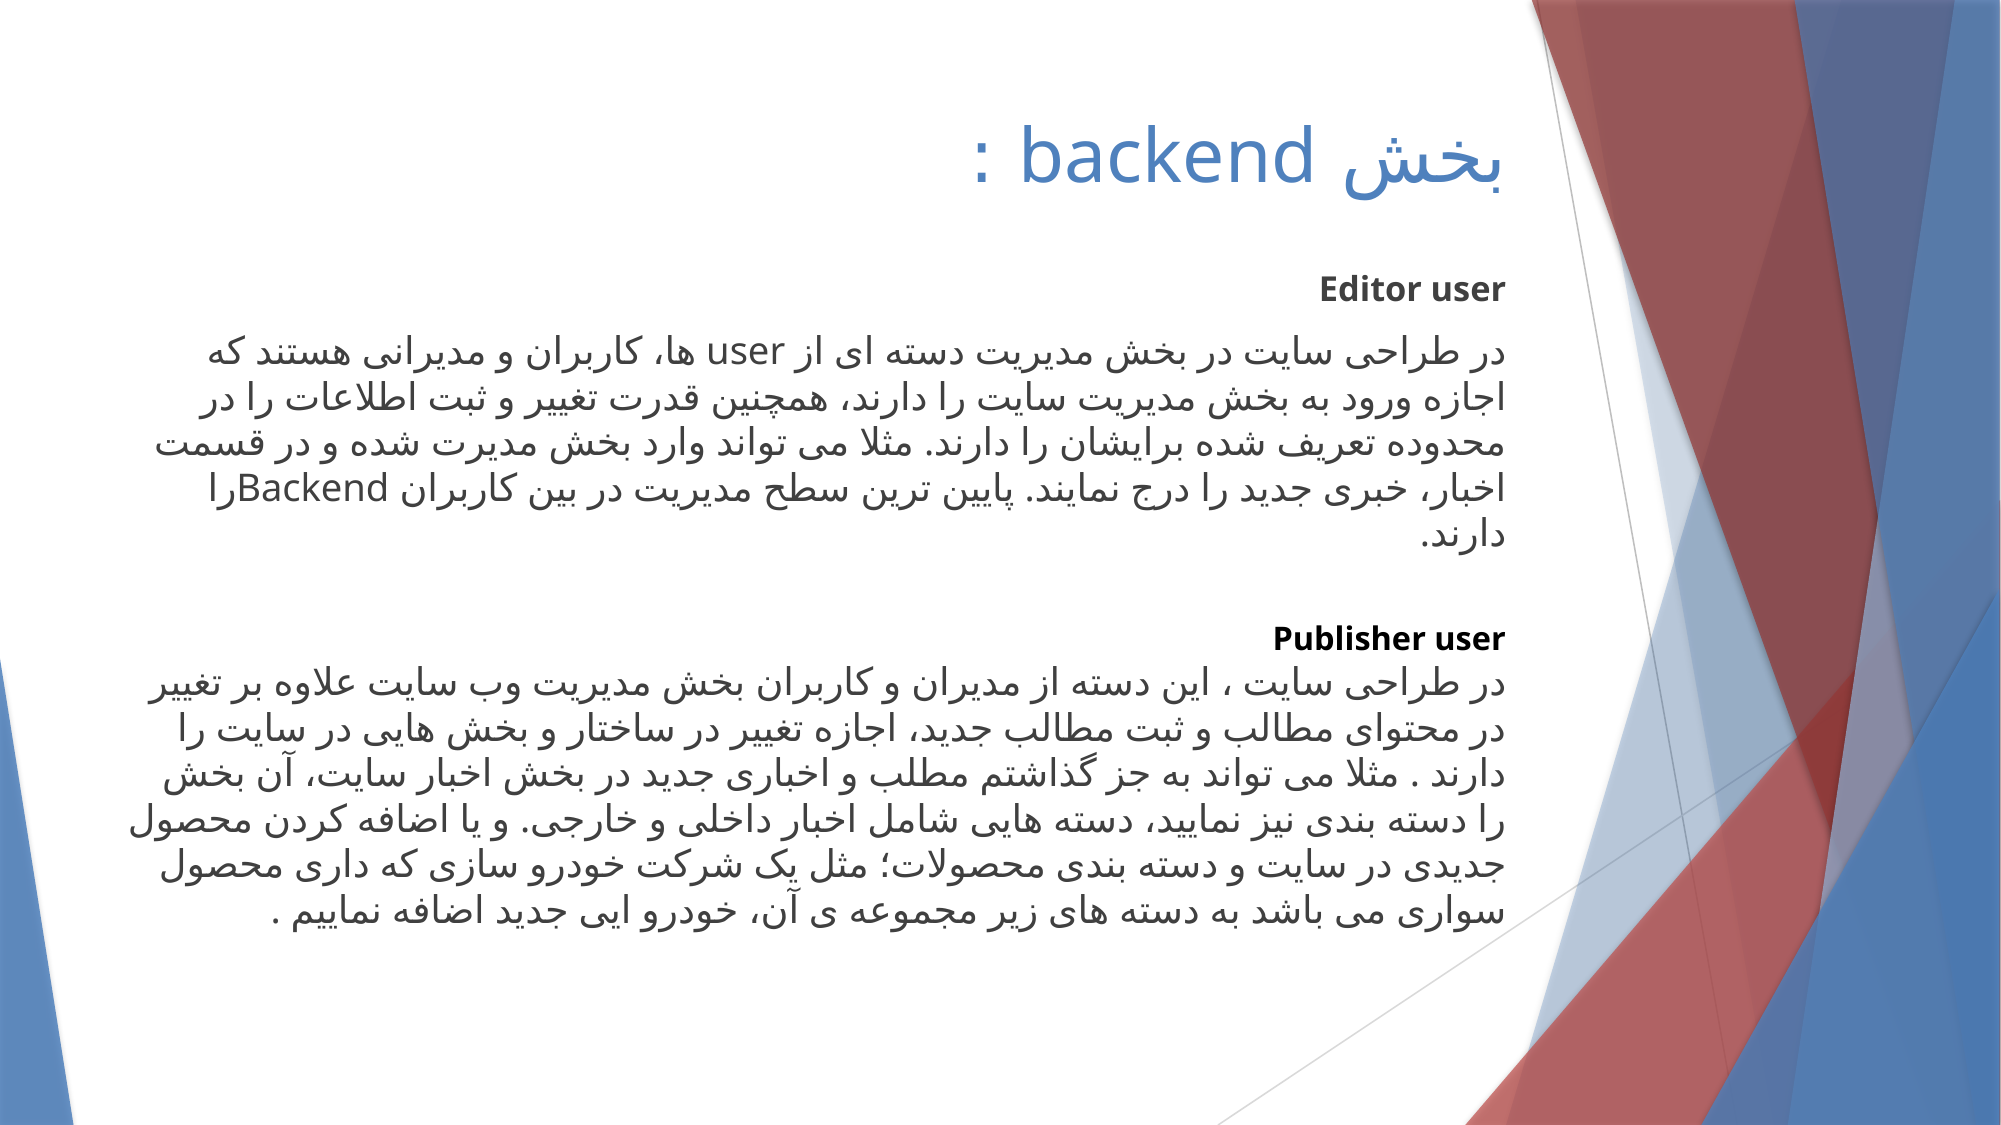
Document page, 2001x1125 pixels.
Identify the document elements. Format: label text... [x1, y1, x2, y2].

list Editor user در طراحی سایت در بخش مدیریت دسته ای از user ها، کاربران و مدیرانی هستند که اجازه ورود به بخش مدیریت سایت را دارند، همچنین قدرت تغییر و ثبت اطلاعات را در محدوده تعریف شده برایشان را دارند. مثلا می تواند وارد بخش مدیرت شده و در قسمت اخبار، خبری جدید را درج نمایند. پایین ترین سطح مدیریت در بین کاربران Backendرا دارند. Publisher user در طراحی سایت ، این دسته از مدیران و کاربران بخش مدیریت وب سایت علاوه بر تغییر در محتوای مطالب و ثبت مطالب جدید، اجازه تغییر در ساختار و بخش هایی در سایت را دارند . مثلا می تواند به جز گذاشتم مطلب و اخباری جدید در بخش اخبار سایت، آن بخش را دسته بندی نیز نمایید، دسته هایی شامل اخبار داخلی و خارجی. و یا اضافه کردن محصول جدیدی در سایت و دسته بندی محصولات؛ مثل یک شرکت خودرو سازی که داری محصول سواری می باشد به دسته های زیر مجموعه ی آن، خودرو ایی جدید اضافه نماییم . [111, 259, 1522, 992]
title بخش backend : [111, 99, 1522, 258]
